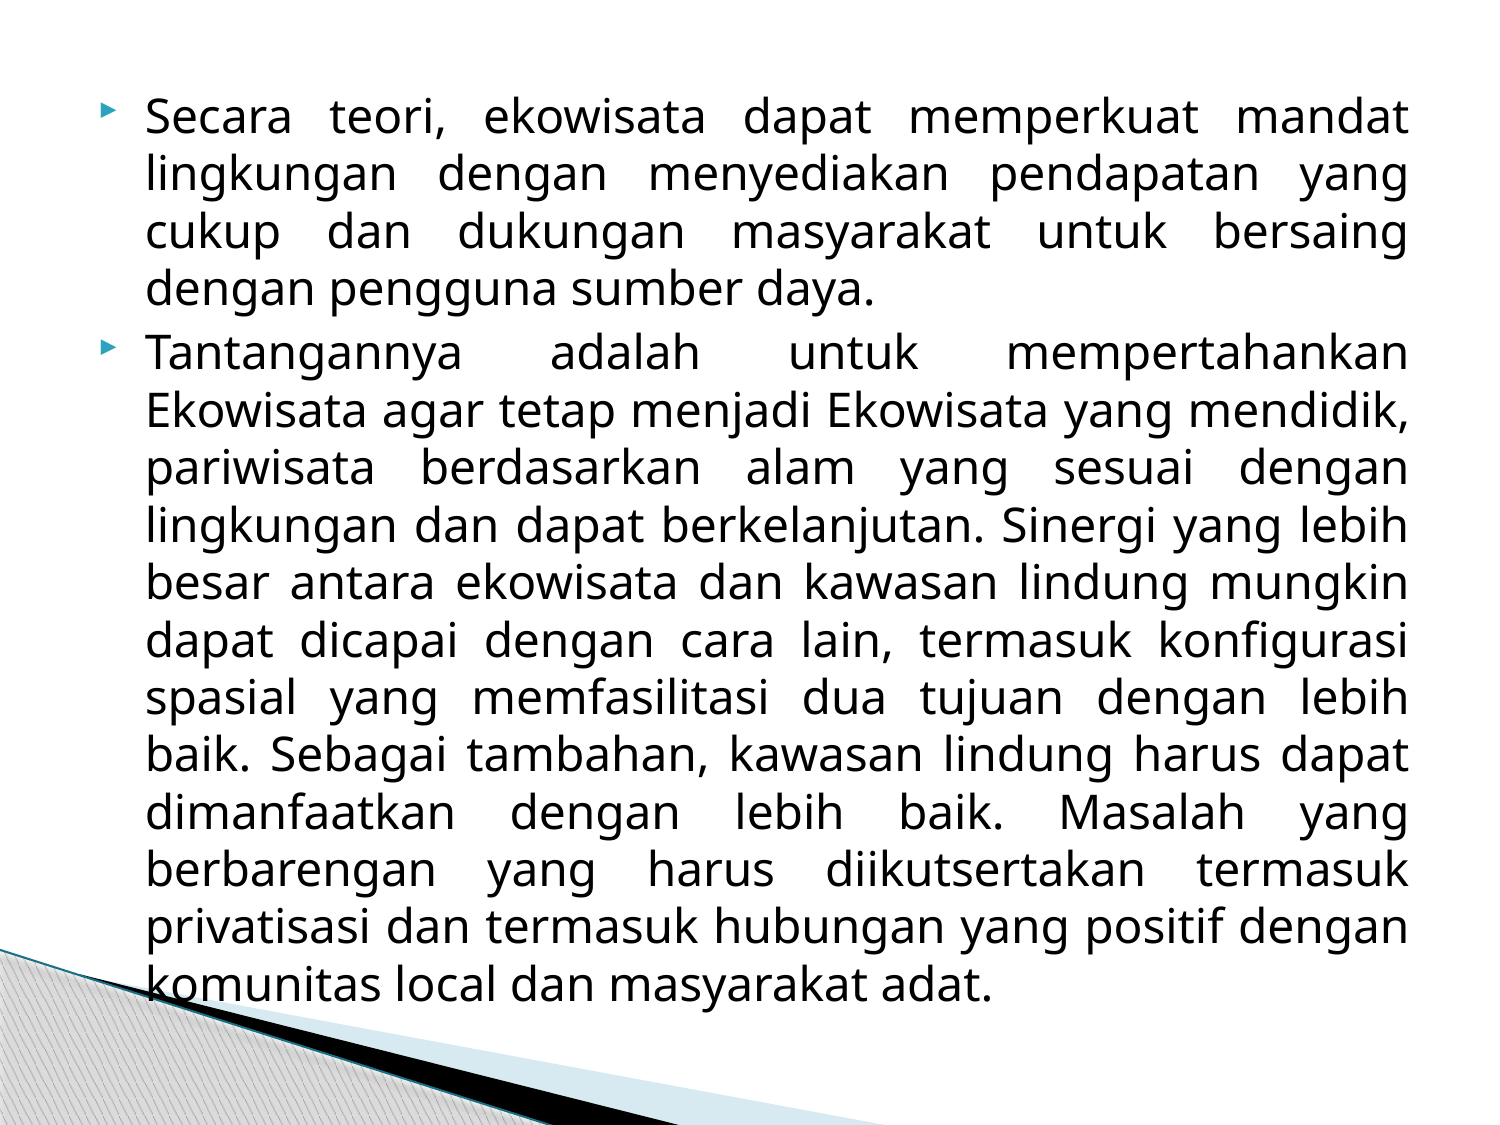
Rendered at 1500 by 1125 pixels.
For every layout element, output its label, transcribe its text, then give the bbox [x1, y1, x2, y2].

list Secara teori, ekowisata dapat memperkuat mandat lingkungan dengan menyediakan pendapatan yang cukup dan dukungan masyarakat untuk bersaing dengan pengguna sumber daya. Tantangannya adalah untuk mempertahankan Ekowisata agar tetap menjadi Ekowisata yang mendidik, pariwisata berdasarkan alam yang sesuai dengan lingkungan dan dapat berkelanjutan. Sinergi yang lebih besar antara ekowisata dan kawasan lindung mungkin dapat dicapai dengan cara lain, termasuk konfigurasi spasial yang memfasilitasi dua tujuan dengan lebih baik. Sebagai tambahan, kawasan lindung harus dapat dimanfaatkan dengan lebih baik. Masalah yang berbarengan yang harus diikutsertakan termasuk privatisasi dan termasuk hubungan yang positif dengan komunitas local dan masyarakat adat. [75, 78, 1425, 1035]
